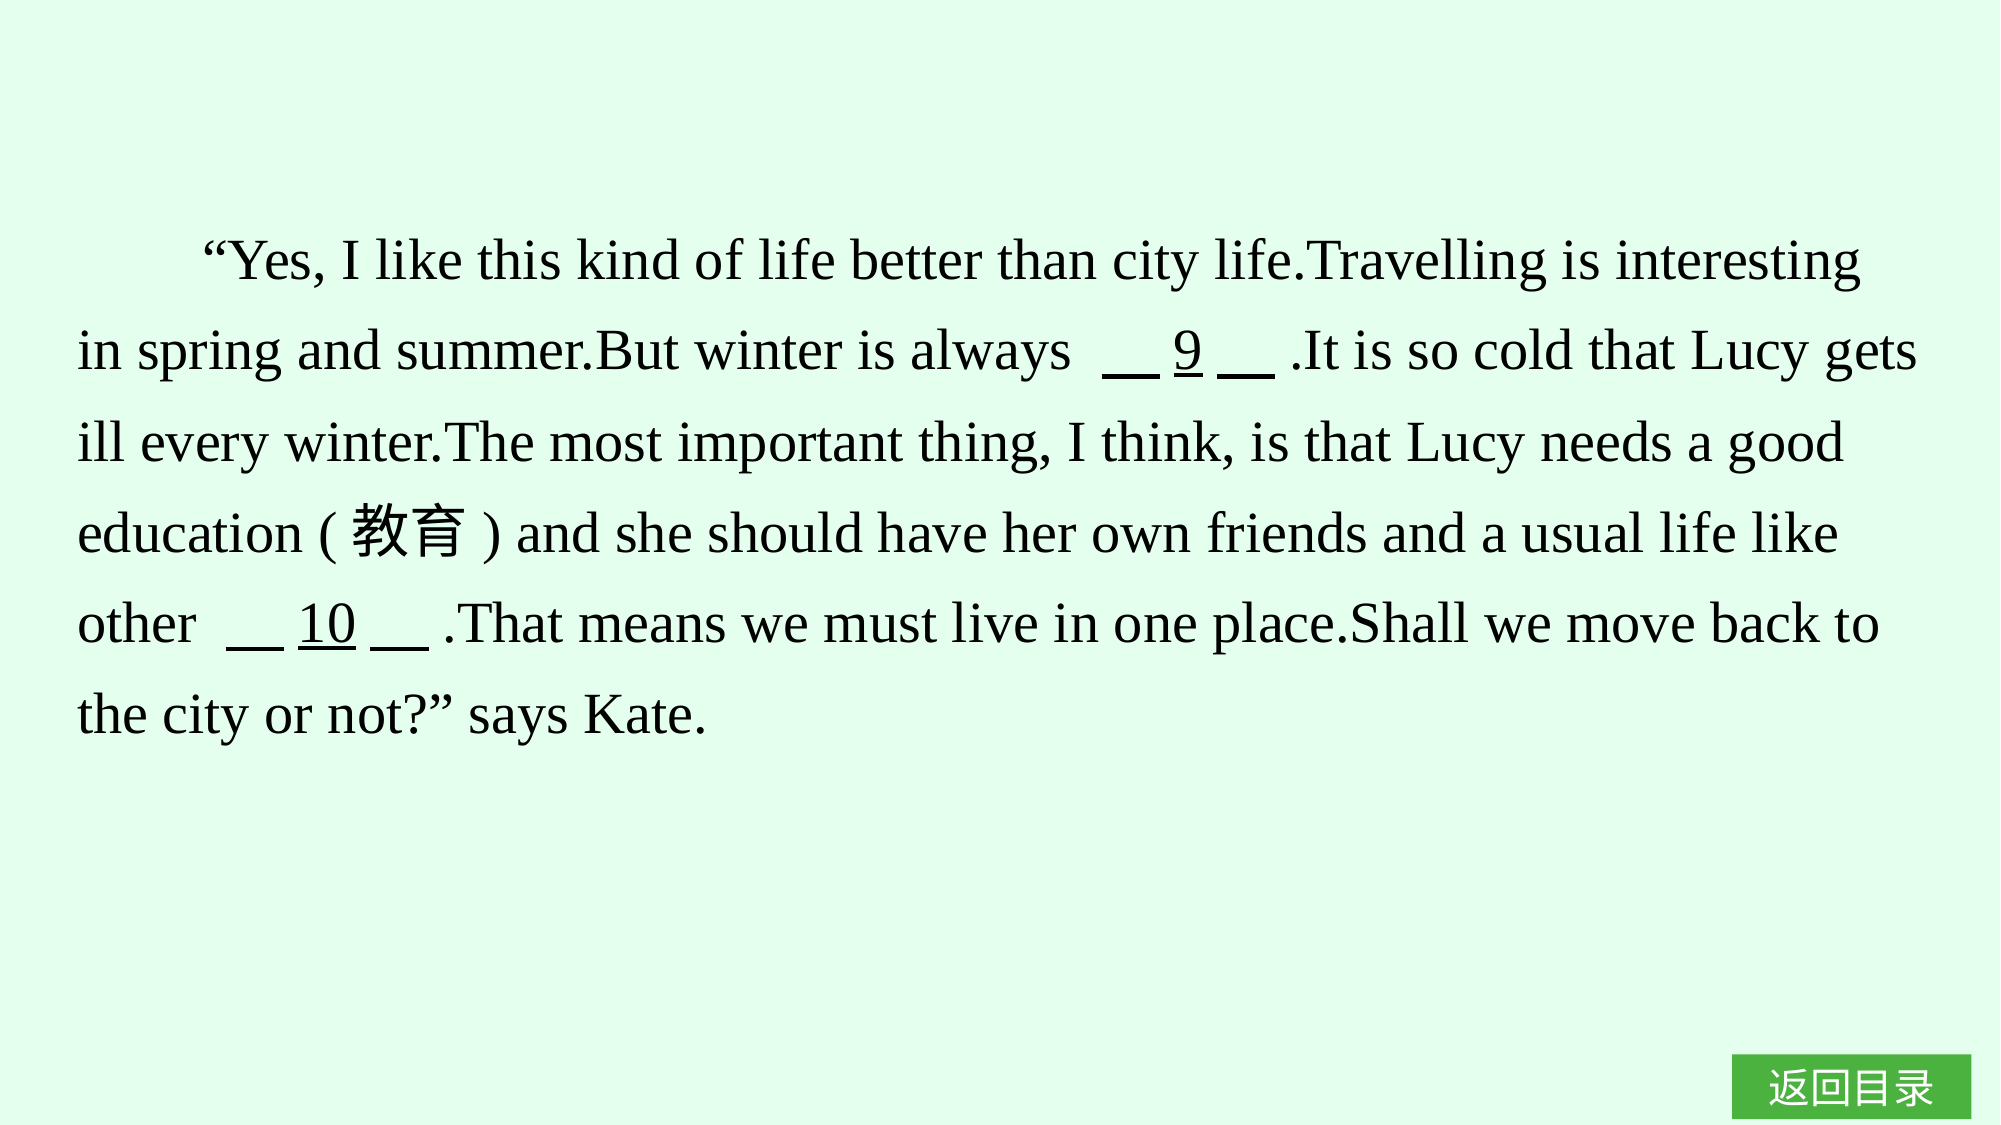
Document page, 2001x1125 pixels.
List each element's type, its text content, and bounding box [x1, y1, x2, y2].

text_box “Yes, I like this kind of life better than city life.Travelling is interesting in spring and summer.But winter is always 9 .It is so cold that Lucy gets ill every winter.The most important thing, I think, is that Lucy needs a good education (教育) and she should have her own friends and a usual life like other 10 .That means we must live in one place.Shall we move back to the city or not?” says Kate. [62, 192, 1938, 753]
